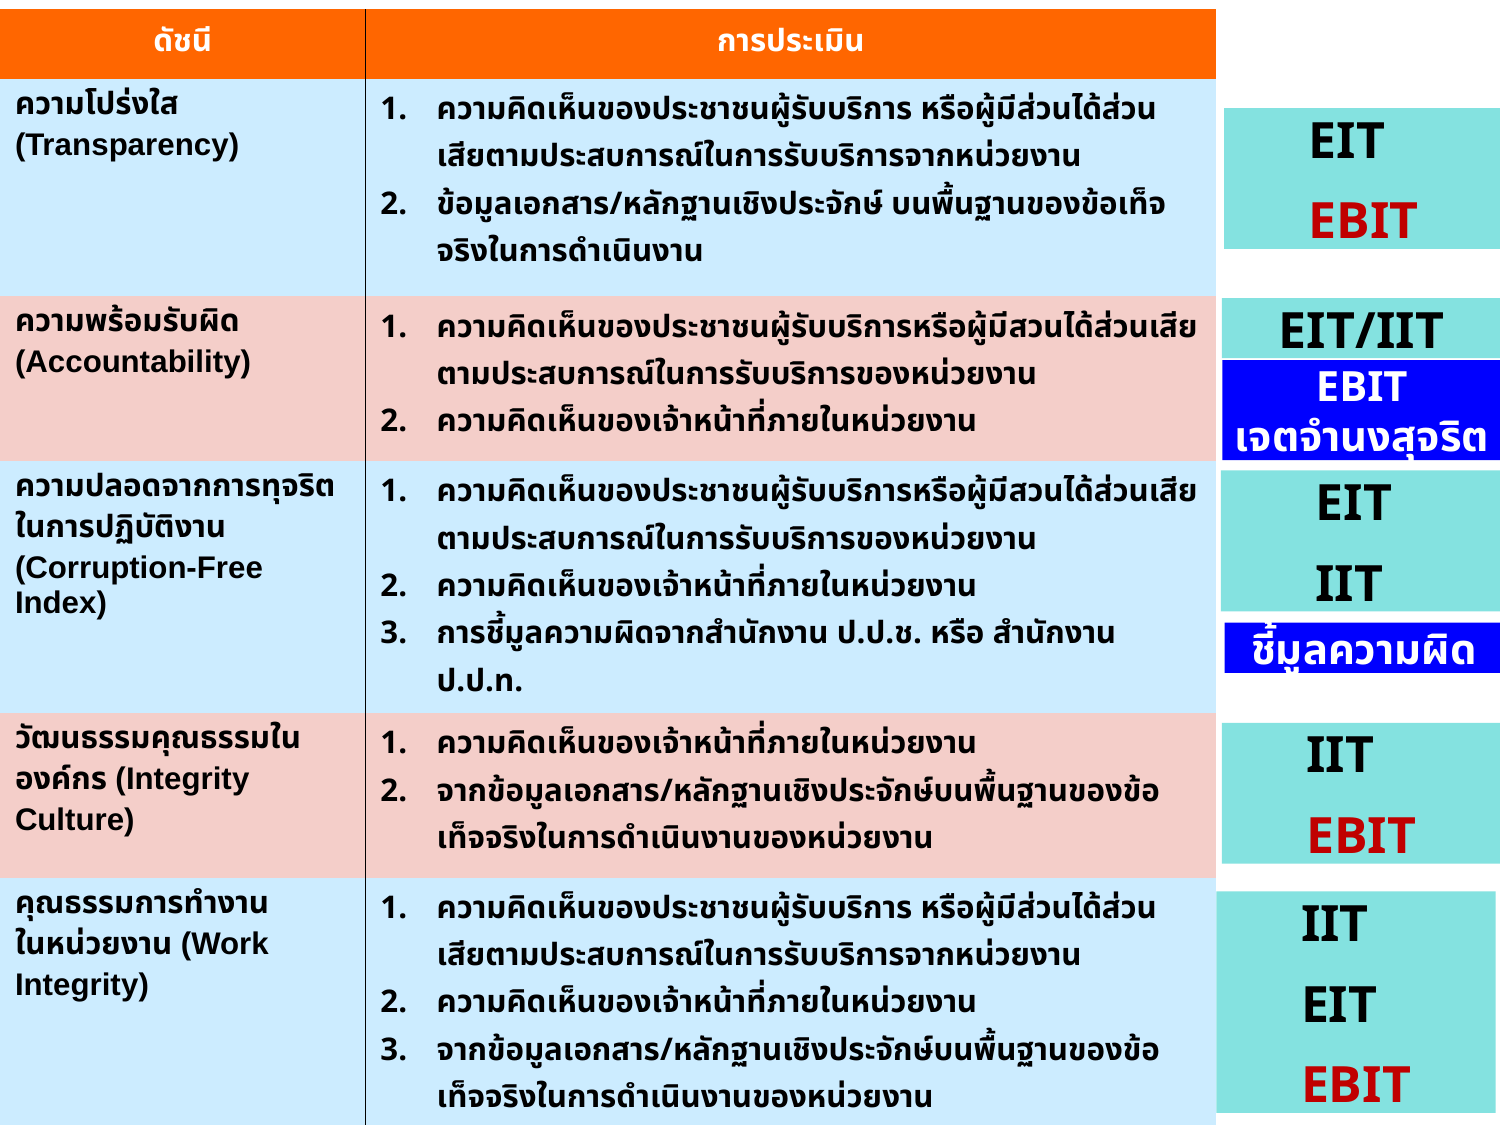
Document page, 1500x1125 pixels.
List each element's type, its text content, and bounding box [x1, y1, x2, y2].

table_header การประเมิน [366, 9, 1216, 79]
table_cell วัฒนธรรมคุณธรรมในองค์กร (Integrity Culture) [0, 713, 365, 878]
text_box EBIT เจตจำนงสุจริต [1222, 360, 1500, 461]
table_cell ความพร้อมรับผิด (Accountability) [0, 296, 365, 461]
table_cell ความคิดเห็นของประชาชนผู้รับบริการหรือผู้มีสวนได้ส่วนเสียตามประสบการณ์ในการรับบริการของหน่วยงาน ความคิดเห็นของเจ้าหน้าที่ภายในหน่วยงาน การชี้มูลความผิดจากสำนักงาน ป.ป.ช. หรือ สำนักงาน ป.ป.ท. [366, 461, 1216, 713]
text_box IIT EIT EBIT [1216, 891, 1496, 1113]
table_cell ความคิดเห็นของประชาชนผู้รับบริการ หรือผู้มีส่วนได้ส่วนเสียตามประสบการณ์ในการรับบริการจากหน่วยงาน ข้อมูลเอกสาร/หลักฐานเชิงประจักษ์ บนพื้นฐานของข้อเท็จจริงในการดำเนินงาน [366, 79, 1216, 296]
text_box ชี้มูลความผิด [1224, 622, 1500, 673]
table_cell ความคิดเห็นของเจ้าหน้าที่ภายในหน่วยงาน จากข้อมูลเอกสาร/หลักฐานเชิงประจักษ์บนพื้นฐานของข้อเท็จจริงในการดำเนินงานของหน่วยงาน [366, 713, 1216, 878]
table_cell คุณธรรมการทำงาน ในหน่วยงาน (Work Integrity) [0, 878, 365, 1125]
text_box IIT EBIT [1221, 722, 1500, 864]
table_header ดัชนี [0, 9, 365, 79]
text_box EIT EBIT [1224, 108, 1500, 249]
table_cell ความคิดเห็นของประชาชนผู้รับบริการ หรือผู้มีส่วนได้ส่วนเสียตามประสบการณ์ในการรับบริการจากหน่วยงาน ความคิดเห็นของเจ้าหน้าที่ภายในหน่วยงาน จากข้อมูลเอกสาร/หลักฐานเชิงประจักษ์บนพื้นฐานของข้อเท็จจริงในการดำเนินงานของหน่วยงาน [366, 878, 1216, 1125]
text_box EIT/IIT [1221, 298, 1500, 359]
table_cell ความปลอดจากการทุจริตในการปฏิบัติงาน (Corruption-Free Index) [0, 461, 365, 713]
table_cell ความโปร่งใส (Transparency) [0, 79, 365, 296]
table_cell ความคิดเห็นของประชาชนผู้รับบริการหรือผู้มีสวนได้ส่วนเสียตามประสบการณ์ในการรับบริการของหน่วยงาน ความคิดเห็นของเจ้าหน้าที่ภายในหน่วยงาน [366, 296, 1216, 461]
text_box EIT IIT [1220, 470, 1500, 612]
